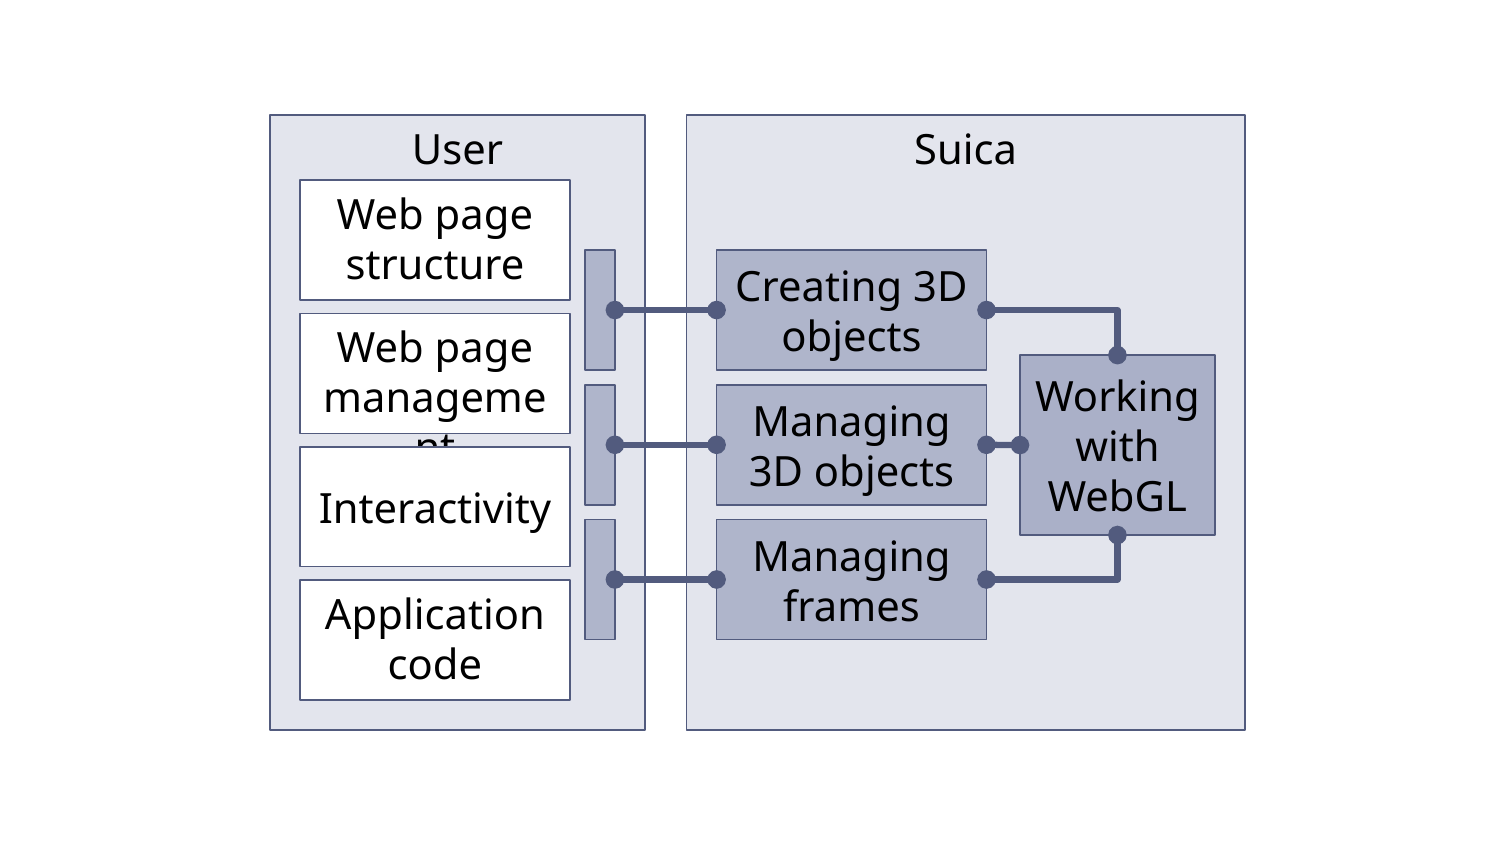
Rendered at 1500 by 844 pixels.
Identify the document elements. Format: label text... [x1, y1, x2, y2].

text_box Web page management [298, 312, 571, 435]
text_box [583, 383, 616, 506]
text_box Creating 3D objects [715, 248, 988, 372]
text_box Managing frames [715, 518, 988, 641]
text_box Suica [685, 113, 1246, 732]
text_box User [268, 113, 646, 732]
text_box Working with WebGL [1018, 353, 1217, 537]
text_box Web page structure [298, 178, 571, 302]
text_box [583, 248, 616, 372]
text_box Application code [298, 578, 571, 702]
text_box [986, 534, 1118, 580]
text_box Managing 3D objects [715, 383, 988, 506]
text_box Interactivity [298, 445, 571, 568]
text_box [583, 518, 616, 641]
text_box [986, 309, 1118, 356]
